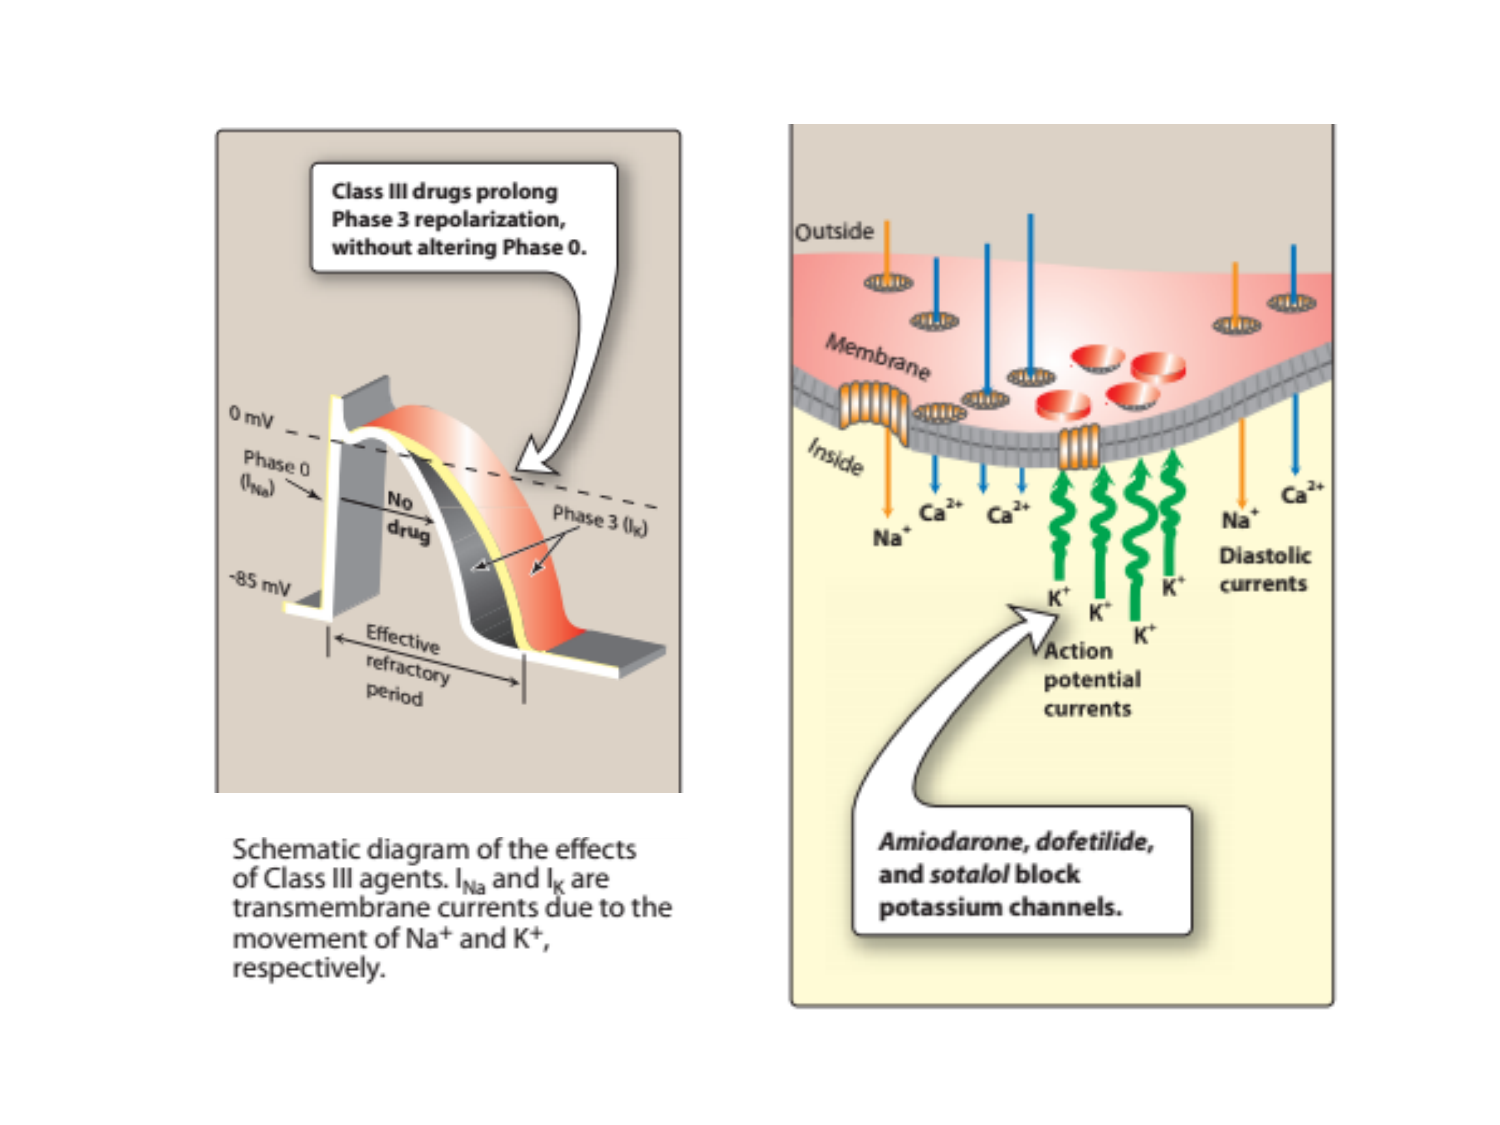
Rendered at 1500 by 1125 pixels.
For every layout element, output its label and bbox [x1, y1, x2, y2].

picture [774, 124, 1351, 1012]
picture [224, 837, 688, 1018]
picture [199, 124, 688, 794]
